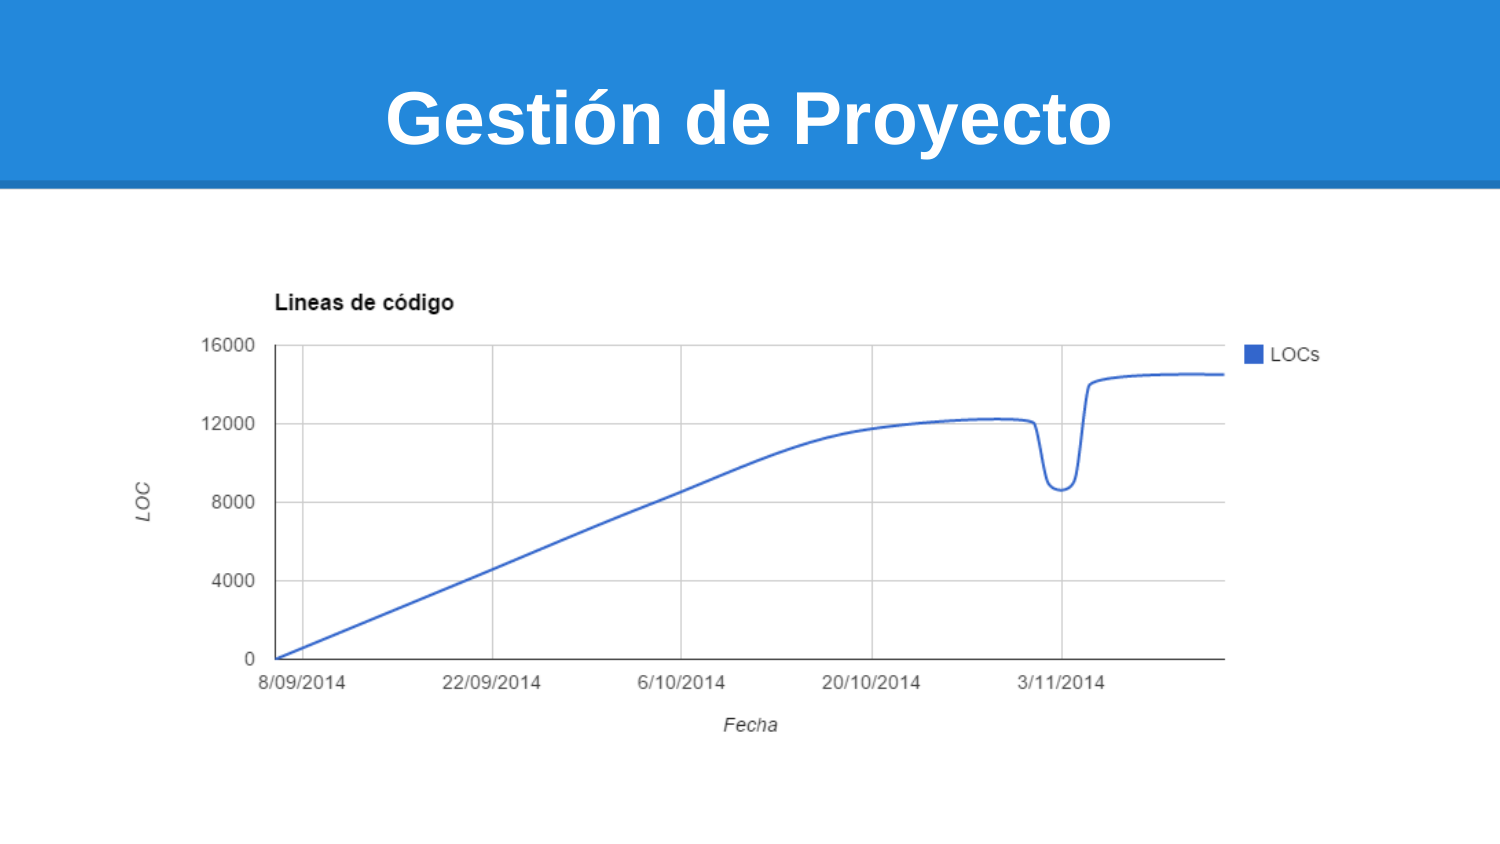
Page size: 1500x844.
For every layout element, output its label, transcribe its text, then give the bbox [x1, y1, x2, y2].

picture [84, 247, 1416, 759]
title Gestión de Proyecto [75, 33, 1425, 175]
